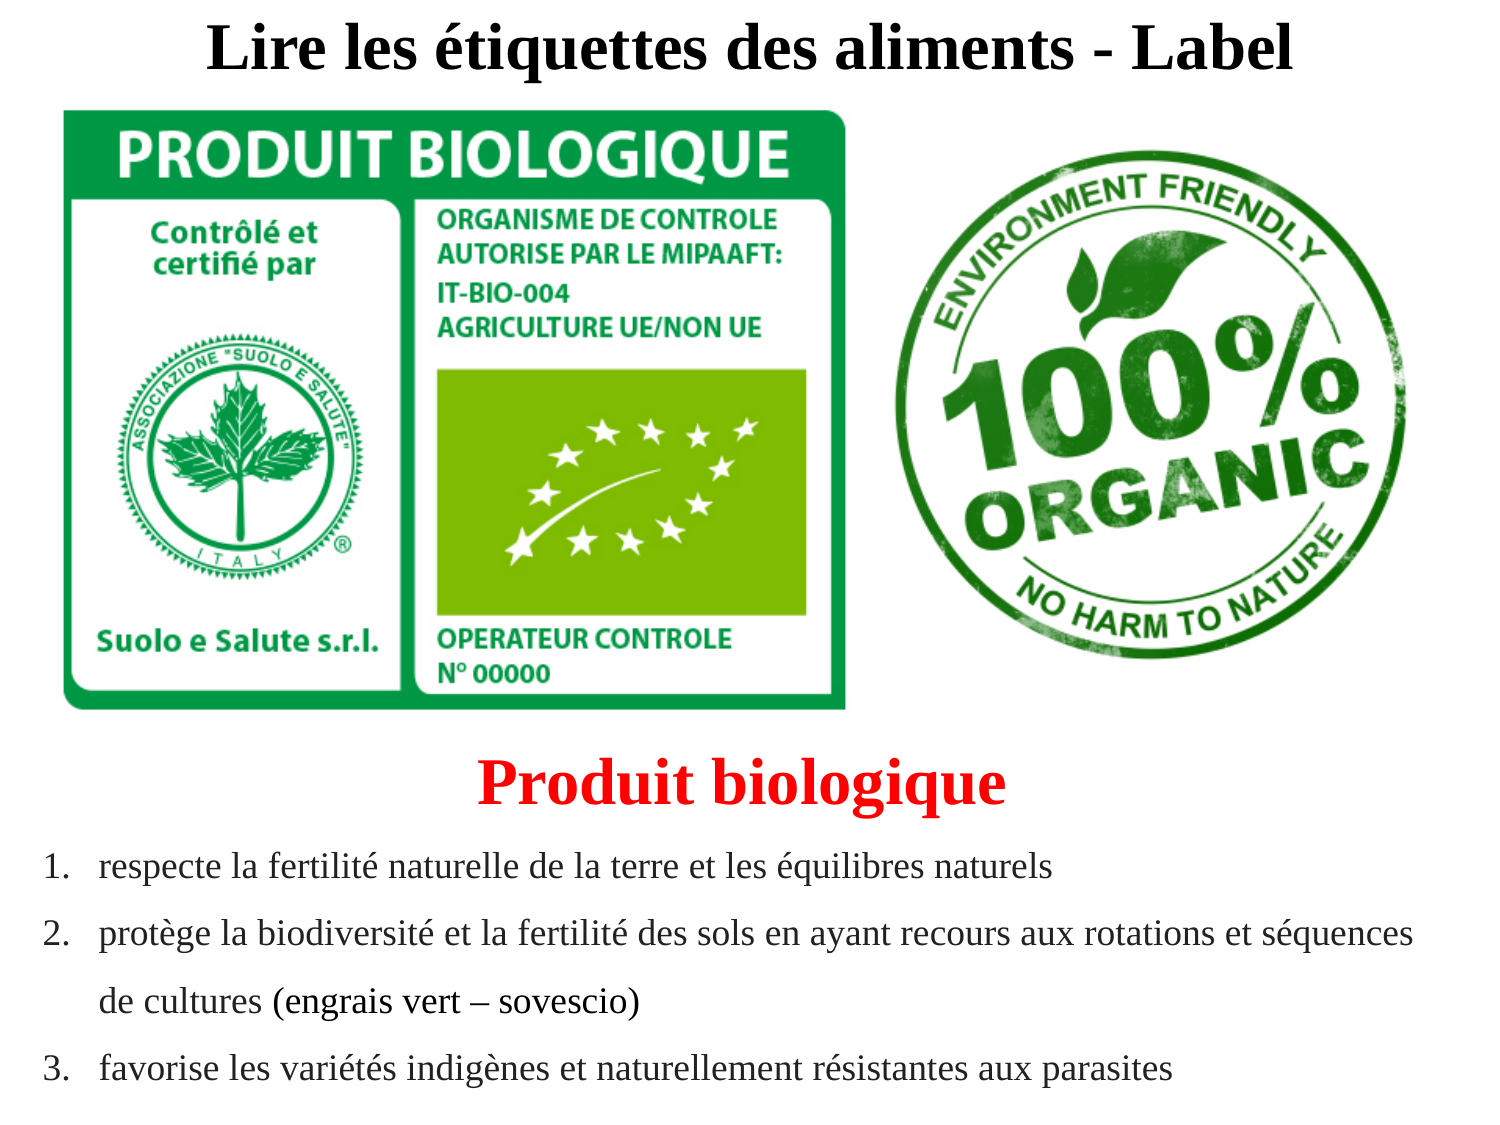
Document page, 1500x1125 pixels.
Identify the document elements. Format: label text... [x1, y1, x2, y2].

text_box Lire les étiquettes des aliments - Label [2, 0, 1500, 91]
text_box Produit biologique respecte la fertilité naturelle de la terre et les équilibres naturels protège la biodiversité et la fertilité des sols en ayant recours aux rotations et séquences de cultures (engrais vert – sovescio) favorise les variétés indigènes et naturellement résistantes aux parasites [27, 730, 1475, 1096]
picture [879, 134, 1423, 676]
picture [52, 98, 855, 724]
